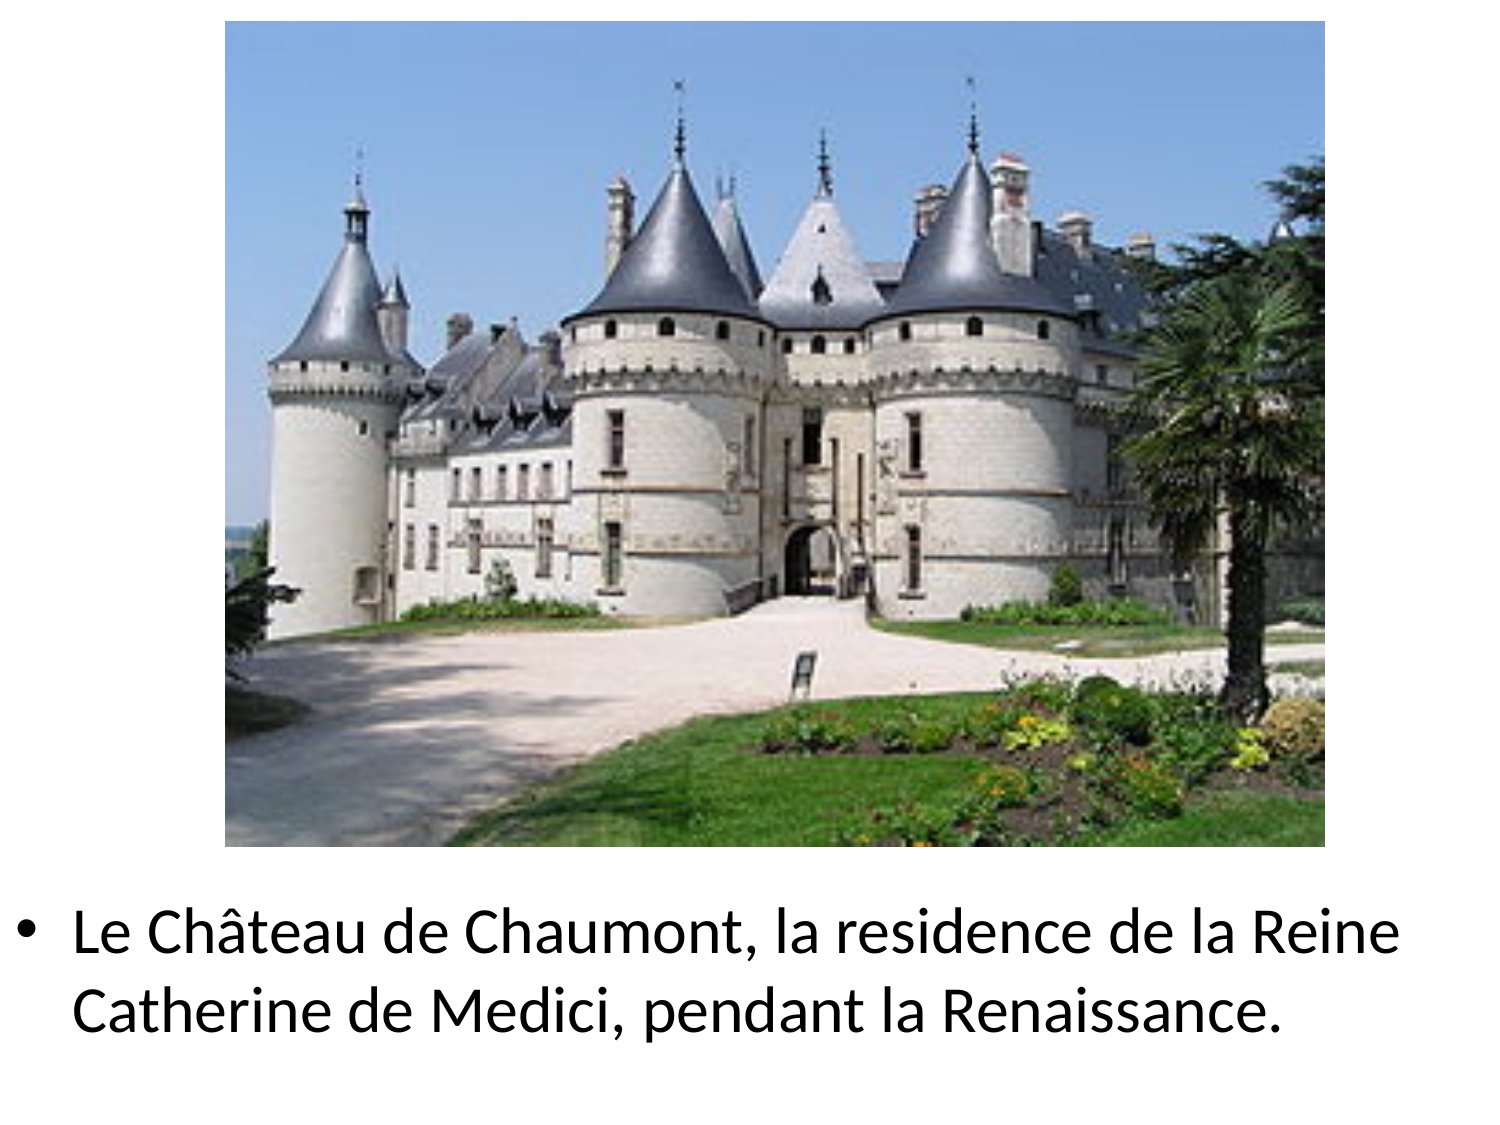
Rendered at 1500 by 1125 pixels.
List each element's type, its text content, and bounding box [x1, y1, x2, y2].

picture [224, 21, 1326, 847]
list Le Château de Chaumont, la residence de la Reine Catherine de Medici, pendant la Renaissance. [0, 880, 1438, 1076]
